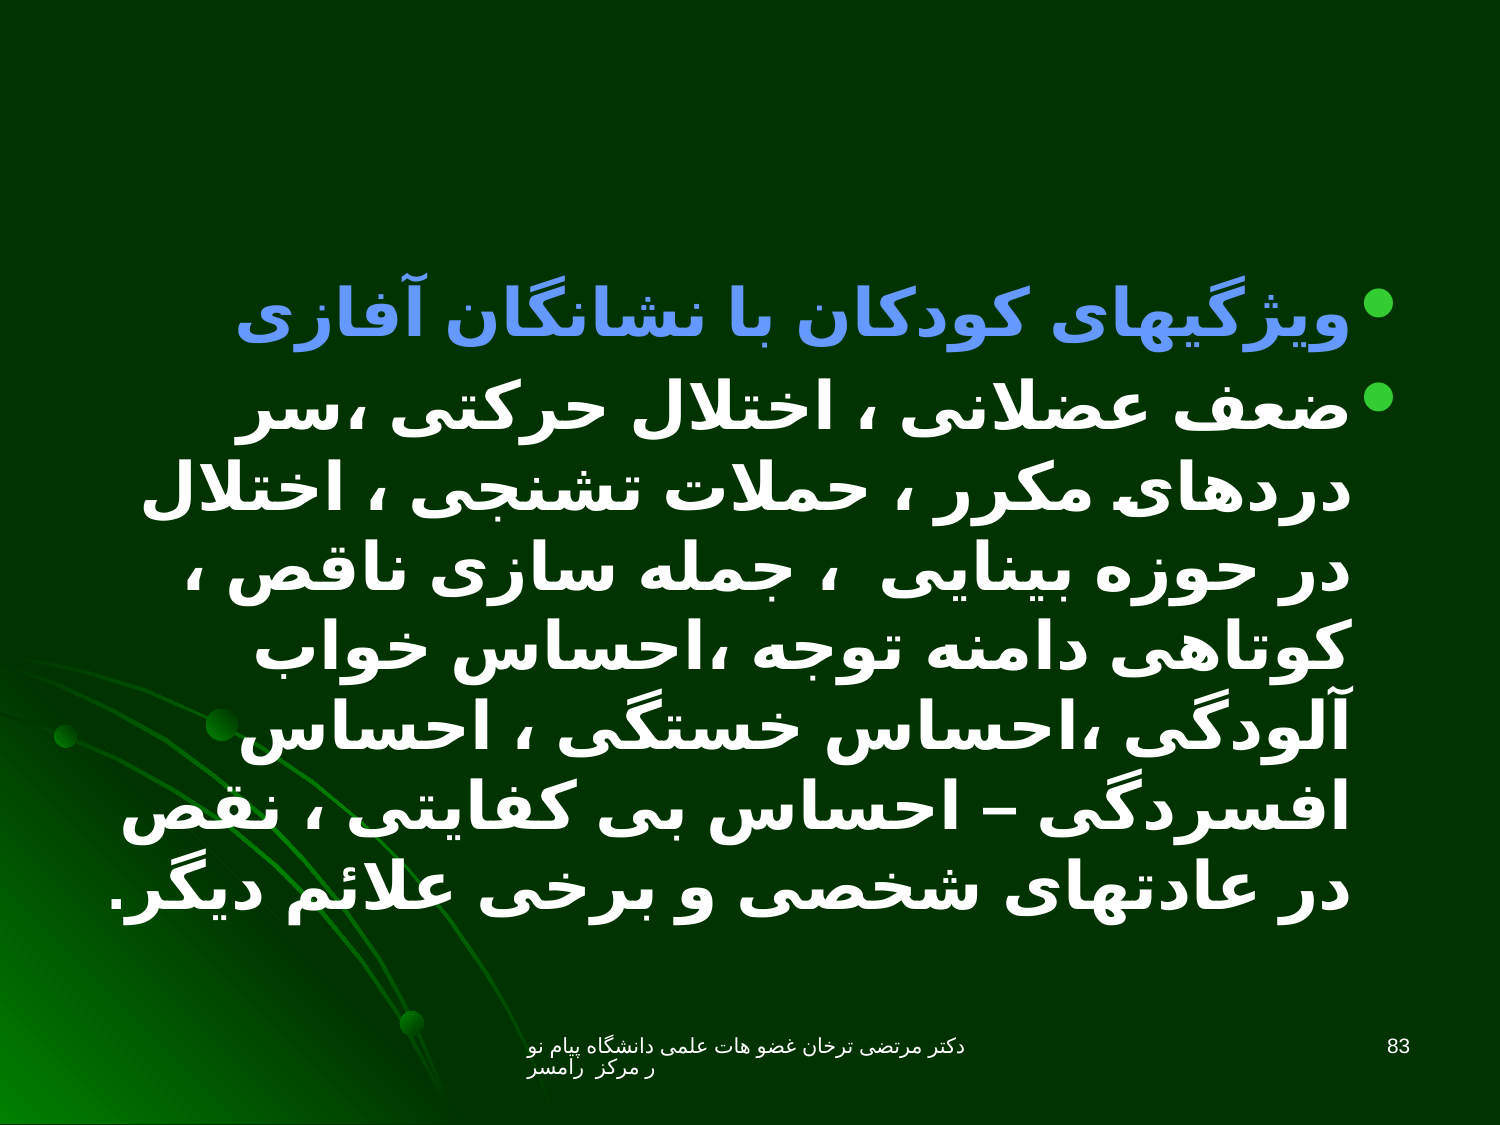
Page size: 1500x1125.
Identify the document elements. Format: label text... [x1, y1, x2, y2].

slide_number 83 [1074, 1024, 1426, 1101]
list ویژگیهای کودکان با نشانگان آفازی ضعف عضلانی ، اختلال حرکتی ،سر دردهای مکرر ، حملات تشنجی ، اختلال در حوزه بینایی ، جمله سازی ناقص ، کوتاهی دامنه توجه ،احساس خواب آلودگی ،احساس خستگی ، احساس افسردگی – احساس بی کفایتی ، نقص در عادتهای شخصی و برخی علائم دیگر. [74, 262, 1426, 1006]
footer دکتر مرتضی ترخان غضو هات علمی دانشگاه پیام نور مرکز رامسر [512, 1024, 988, 1101]
